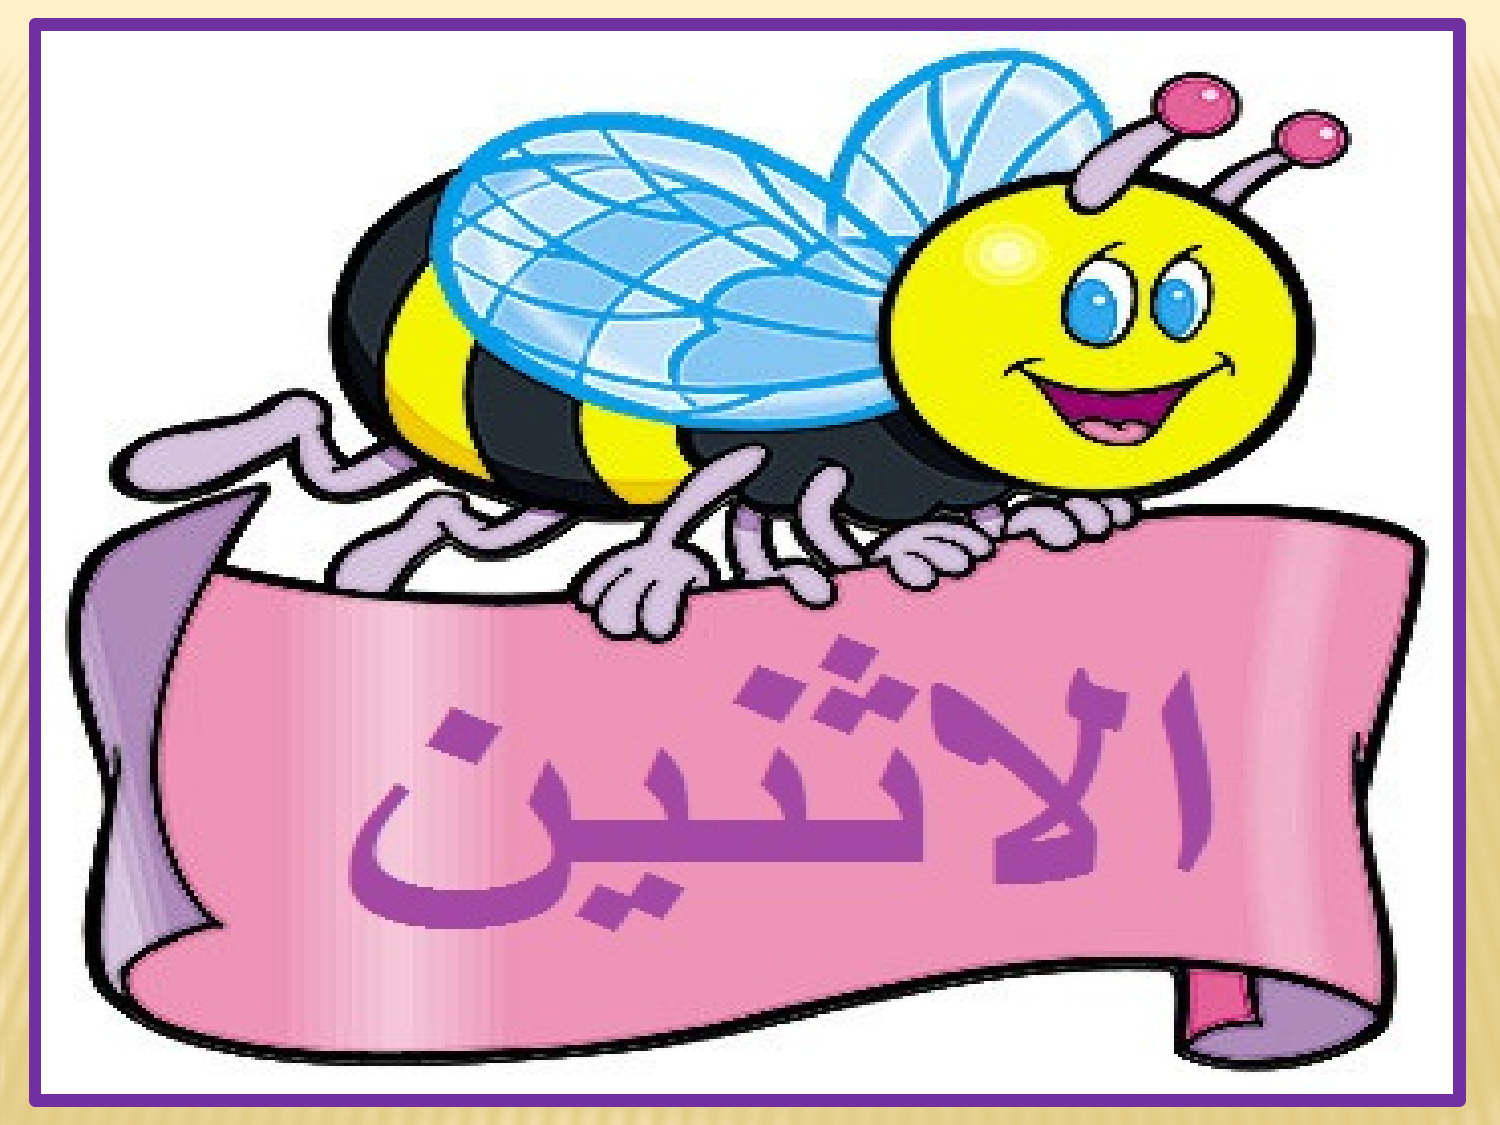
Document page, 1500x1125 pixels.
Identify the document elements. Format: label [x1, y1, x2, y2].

picture [40, 30, 1454, 1095]
